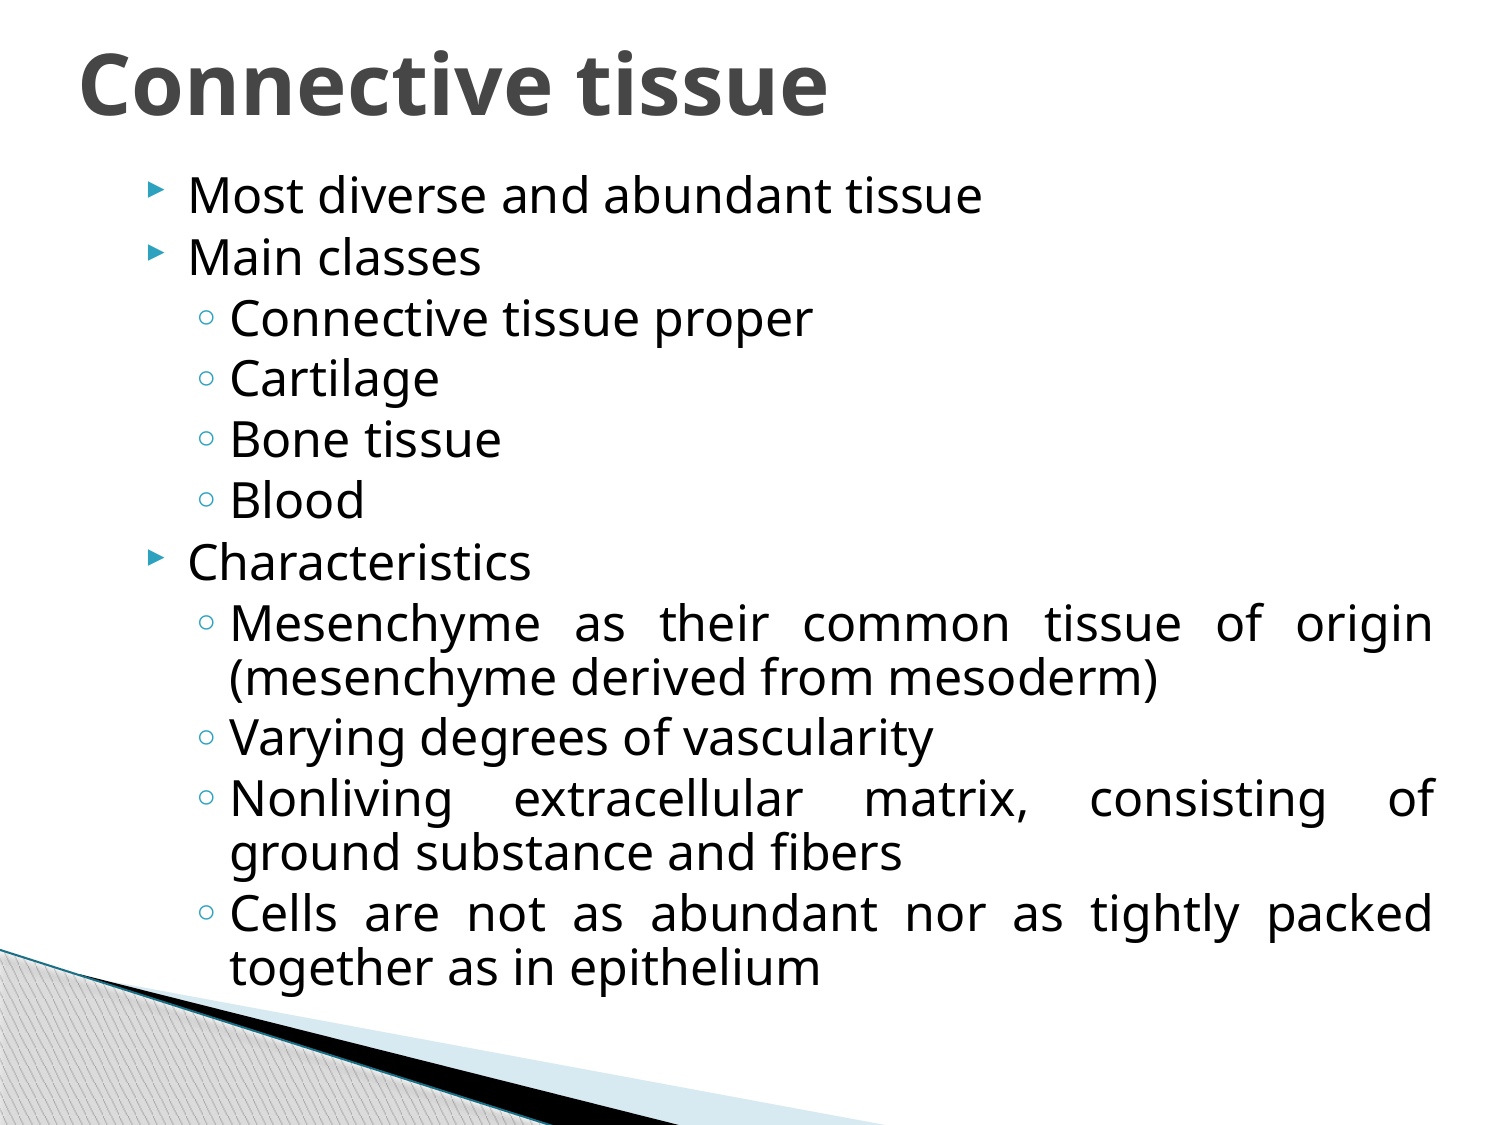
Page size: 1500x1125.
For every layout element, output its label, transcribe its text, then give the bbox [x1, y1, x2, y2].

list Most diverse and abundant tissue Main classes Connective tissue proper Cartilage Bone tissue Blood Characteristics Mesenchyme as their common tissue of origin (mesenchyme derived from mesoderm) Varying degrees of vascularity Nonliving extracellular matrix, consisting of ground substance and fibers Cells are not as abundant nor as tightly packed together as in epithelium [112, 162, 1450, 1063]
title Connective tissue [62, 0, 1413, 163]
